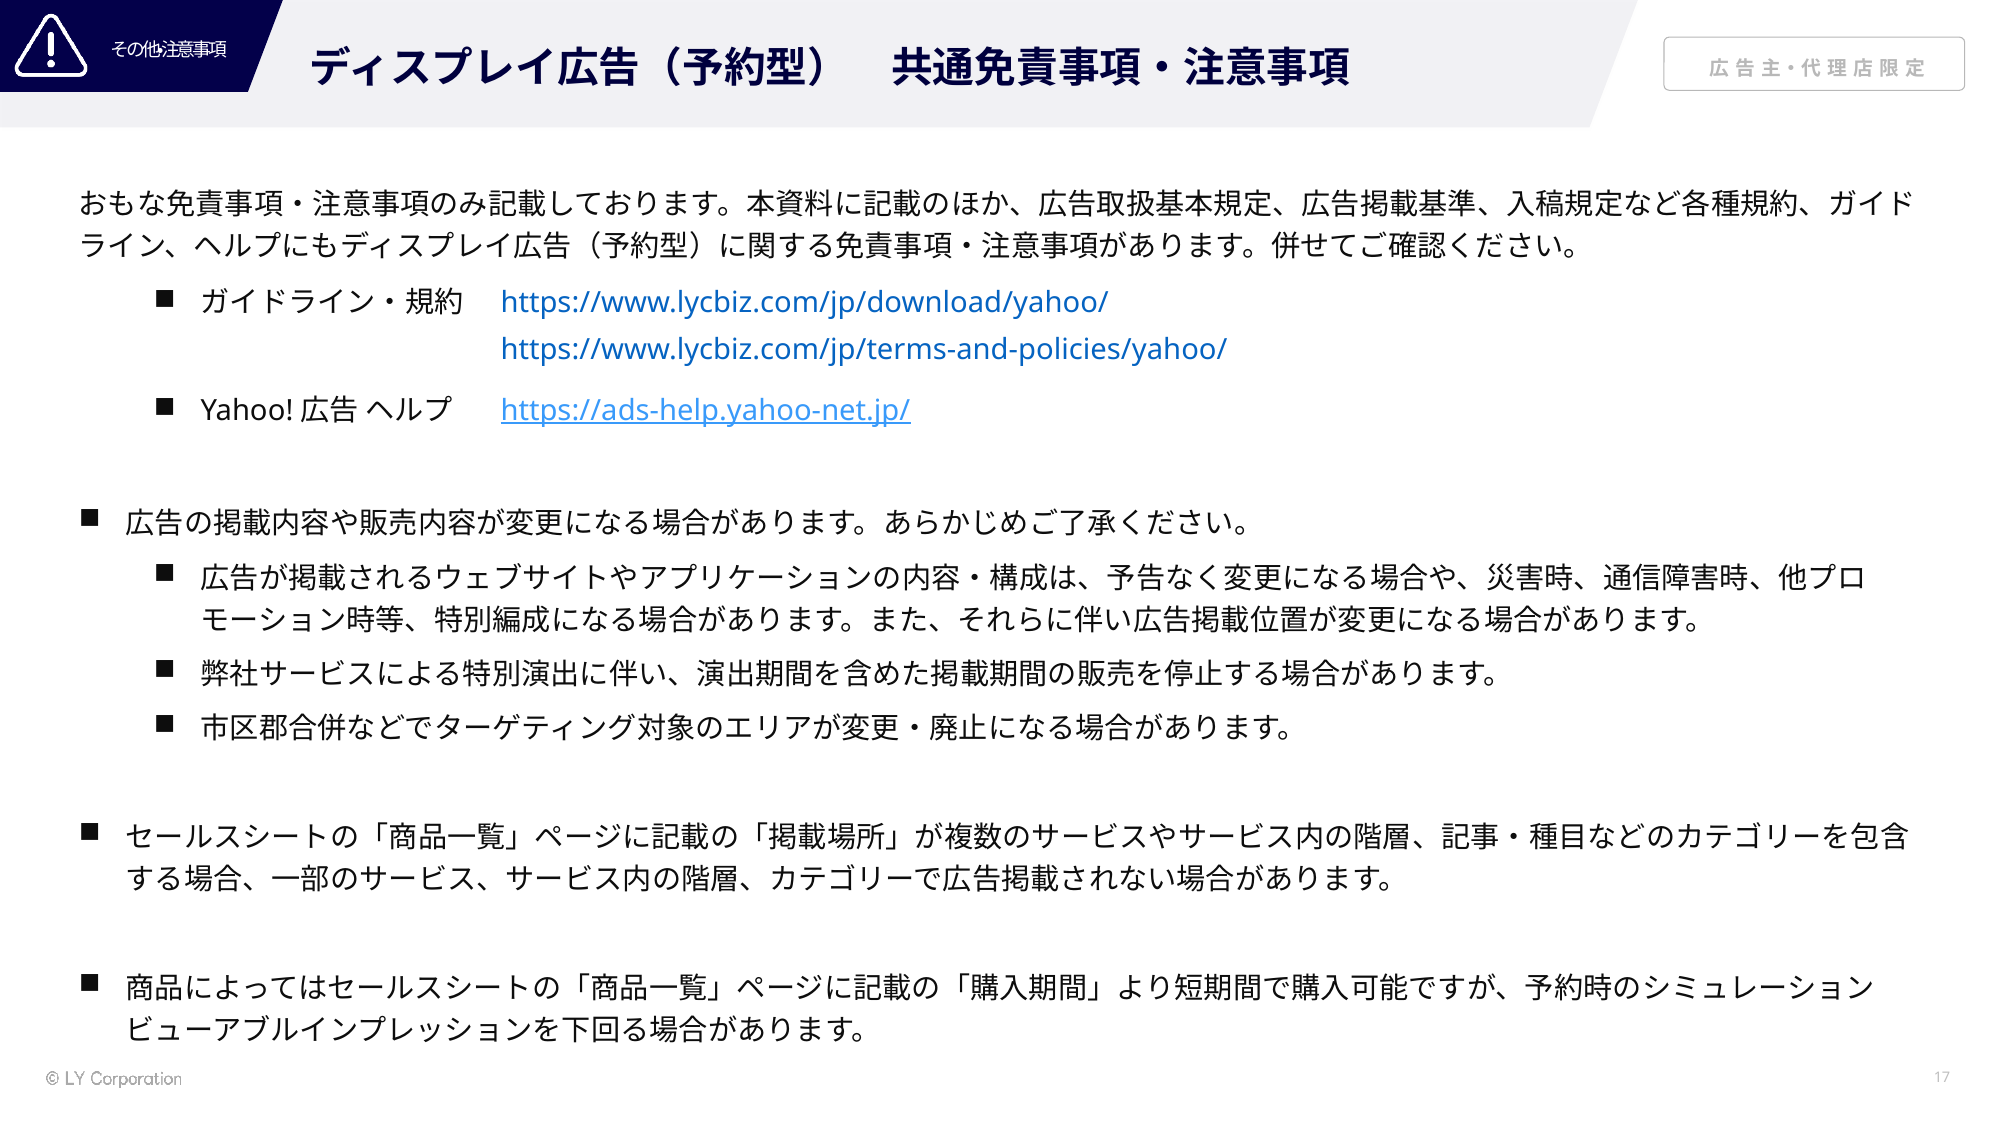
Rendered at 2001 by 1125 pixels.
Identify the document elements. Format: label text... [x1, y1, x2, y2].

picture [46, 1071, 181, 1088]
list ディスプレイ広告（予約型） 共通免責事項・注意事項 [309, 41, 1645, 97]
text_box おもな免責事項・注意事項のみ記載しております。本資料に記載のほか、広告取扱基本規定、広告掲載基準、入稿規定など各種規約、ガイドライン、ヘルプにもディスプレイ広告（予約型）に関する免責事項・注意事項があります。併せてご確認ください。 ガイドライン・規約 https://www.lycbiz.com/jp/download/yahoo/ https://www.lycbiz.com/jp/terms-and-policies/yahoo/ Yahoo!広告 ヘルプ https://ads-help.yahoo-net.jp/ 広告の掲載内容や販売内容が変更になる場合があります。あらかじめご了承ください。 広告が掲載されるウェブサイトやアプリケーションの内容・構成は、予告なく変更になる場合や、災害時、通信障害時、他プロモーション時等、特別編成になる場合があります。また、それらに伴い広告掲載位置が変更になる場合があります。 弊社サービスによる特別演出に伴い、演出期間を含めた掲載期間の販売を停止する場合があります。 市区郡合併などでターゲティング対象のエリアが変更・廃止になる場合があります。 セールスシートの「商品一覧」ページに記載の「掲載場所」が複数のサービスやサービス内の階層、記事・種目などのカテゴリーを包含する場合、一部のサービス、サービス内の階層、カテゴリーで広告掲載されない場合があります。 商品によってはセールスシートの「商品一覧」ページに記載の「購入期間」より短期間で購入可能ですが、予約時のシミュレーションビューアブルインプレッションを下回る場合があります。 [78, 178, 1922, 1047]
list その他・注意事項 [97, 13, 240, 81]
picture [9, 5, 92, 87]
